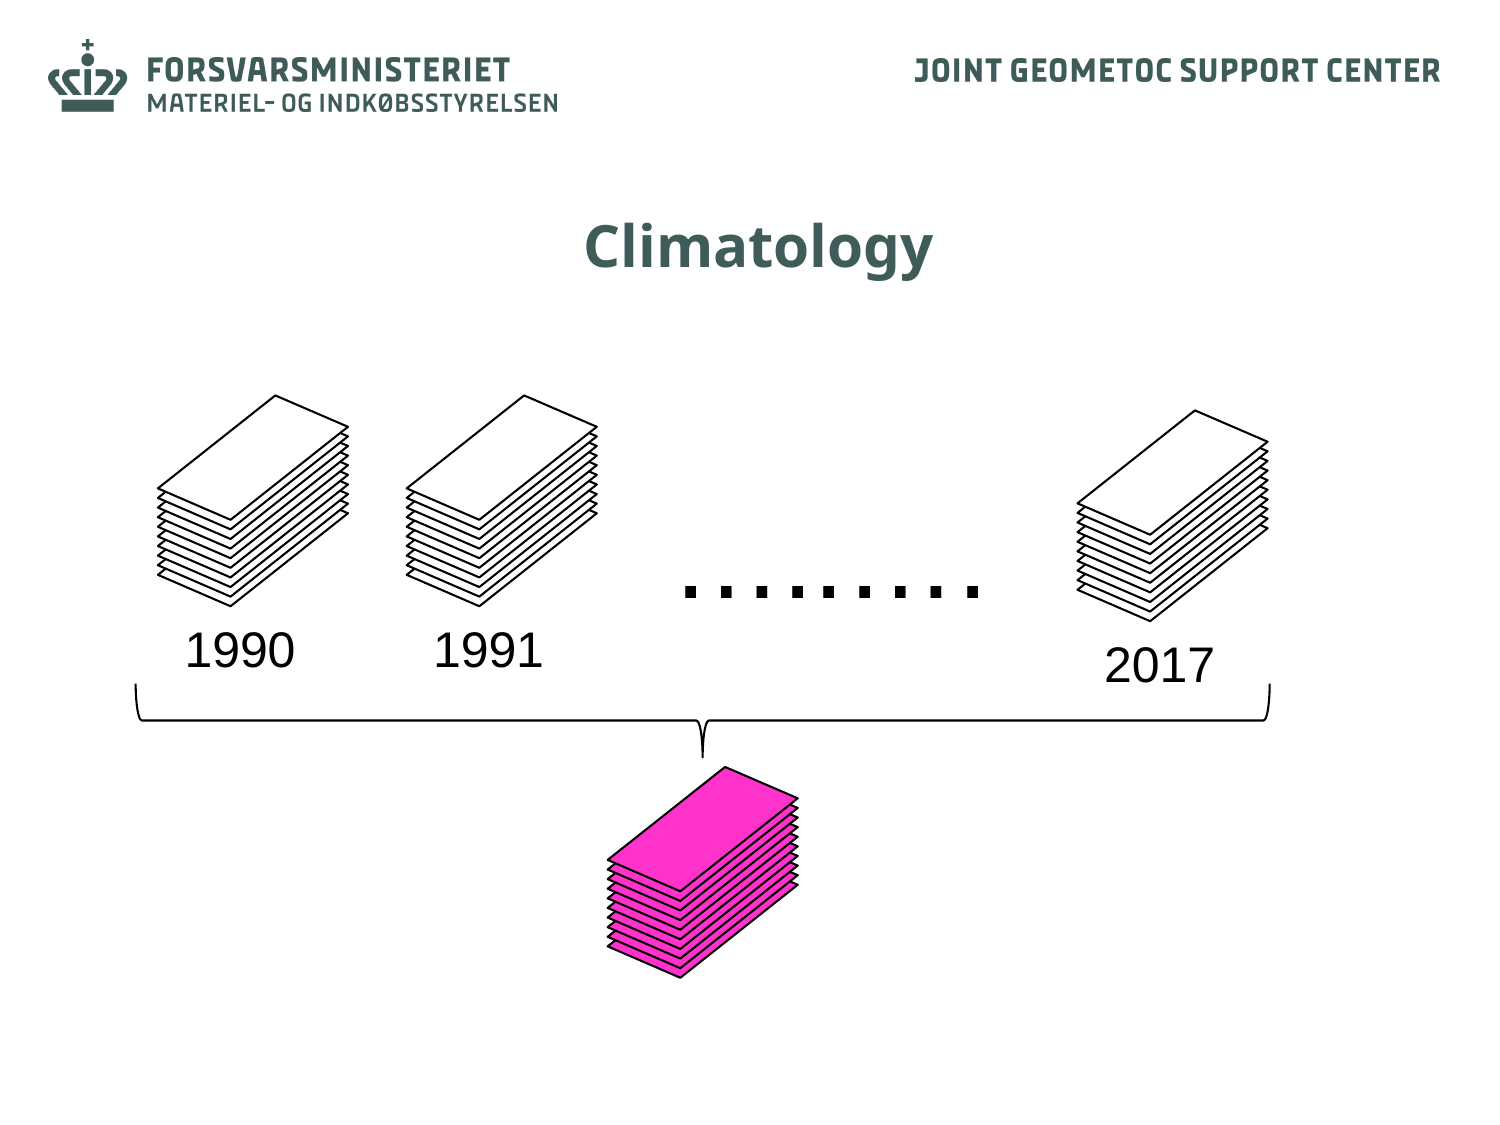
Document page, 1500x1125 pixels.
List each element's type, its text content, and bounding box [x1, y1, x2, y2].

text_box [608, 794, 797, 951]
picture [48, 39, 557, 112]
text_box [1078, 437, 1267, 701]
text_box …..…. [655, 478, 1034, 629]
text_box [407, 422, 596, 686]
picture [915, 58, 1440, 82]
text_box [135, 683, 1269, 758]
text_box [159, 422, 347, 686]
text_box Climatology [112, 202, 1406, 287]
